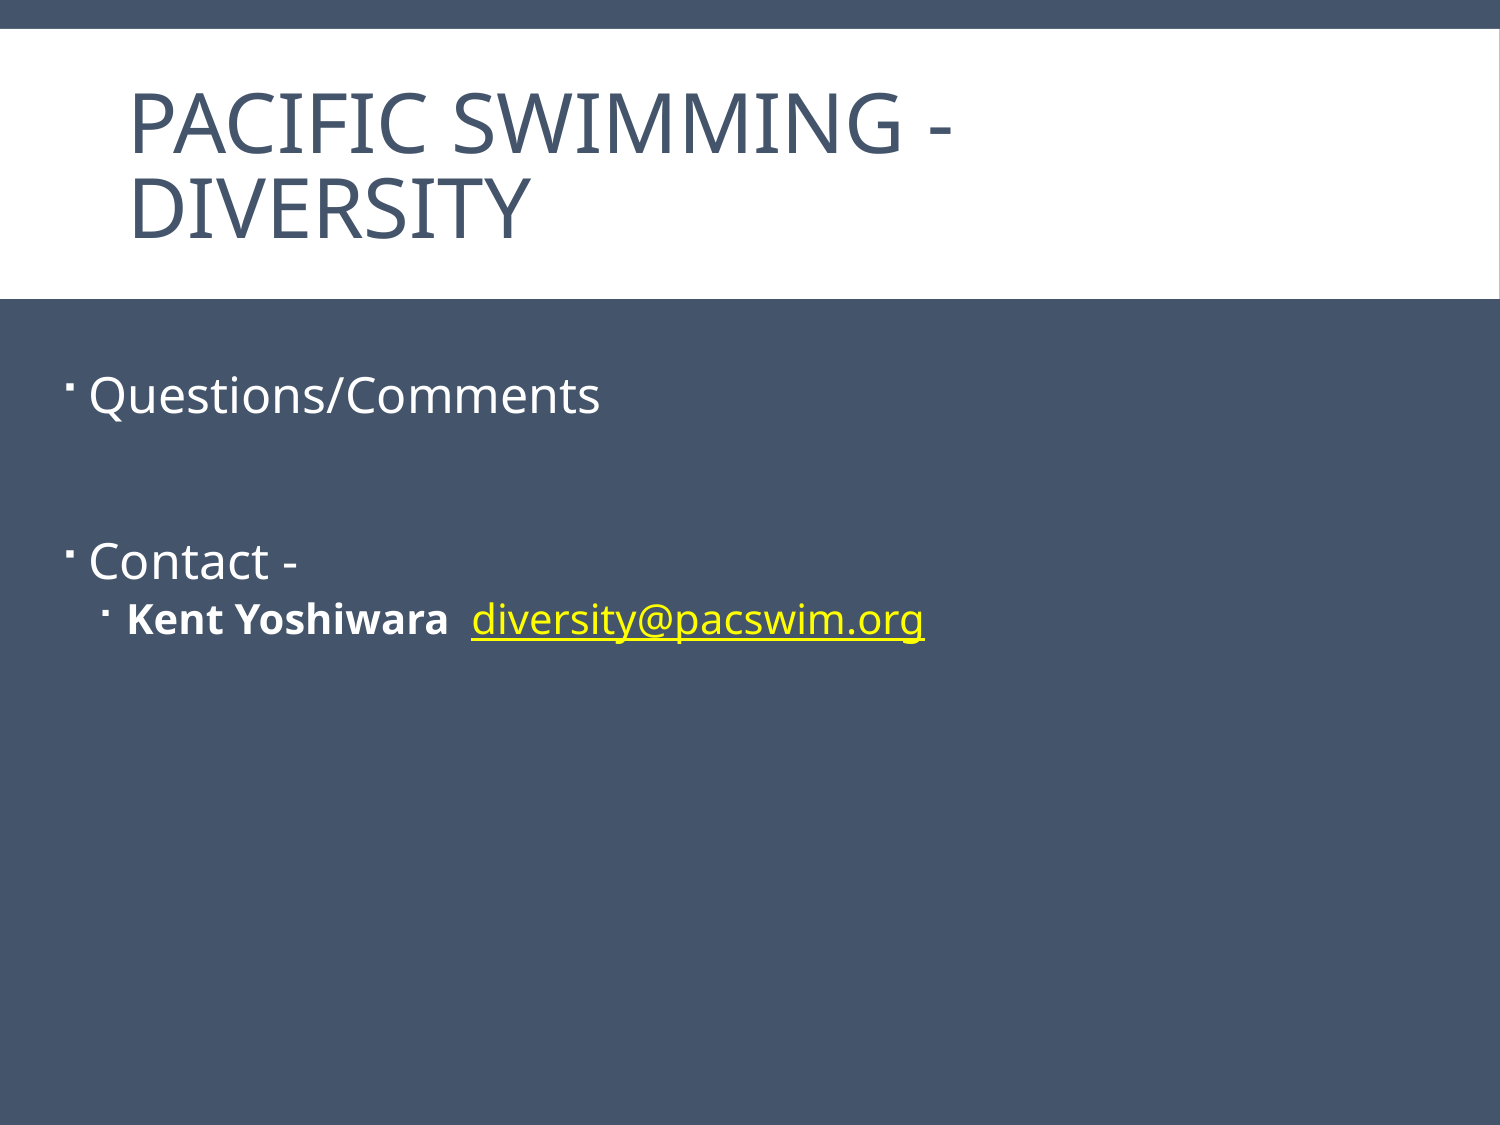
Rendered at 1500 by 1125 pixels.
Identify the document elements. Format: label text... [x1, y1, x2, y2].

title Pacific Swimming - Diversity [112, 46, 1388, 295]
list Questions/Comments Contact - Kent Yoshiwara diversity@pacswim.org [43, 362, 1457, 800]
